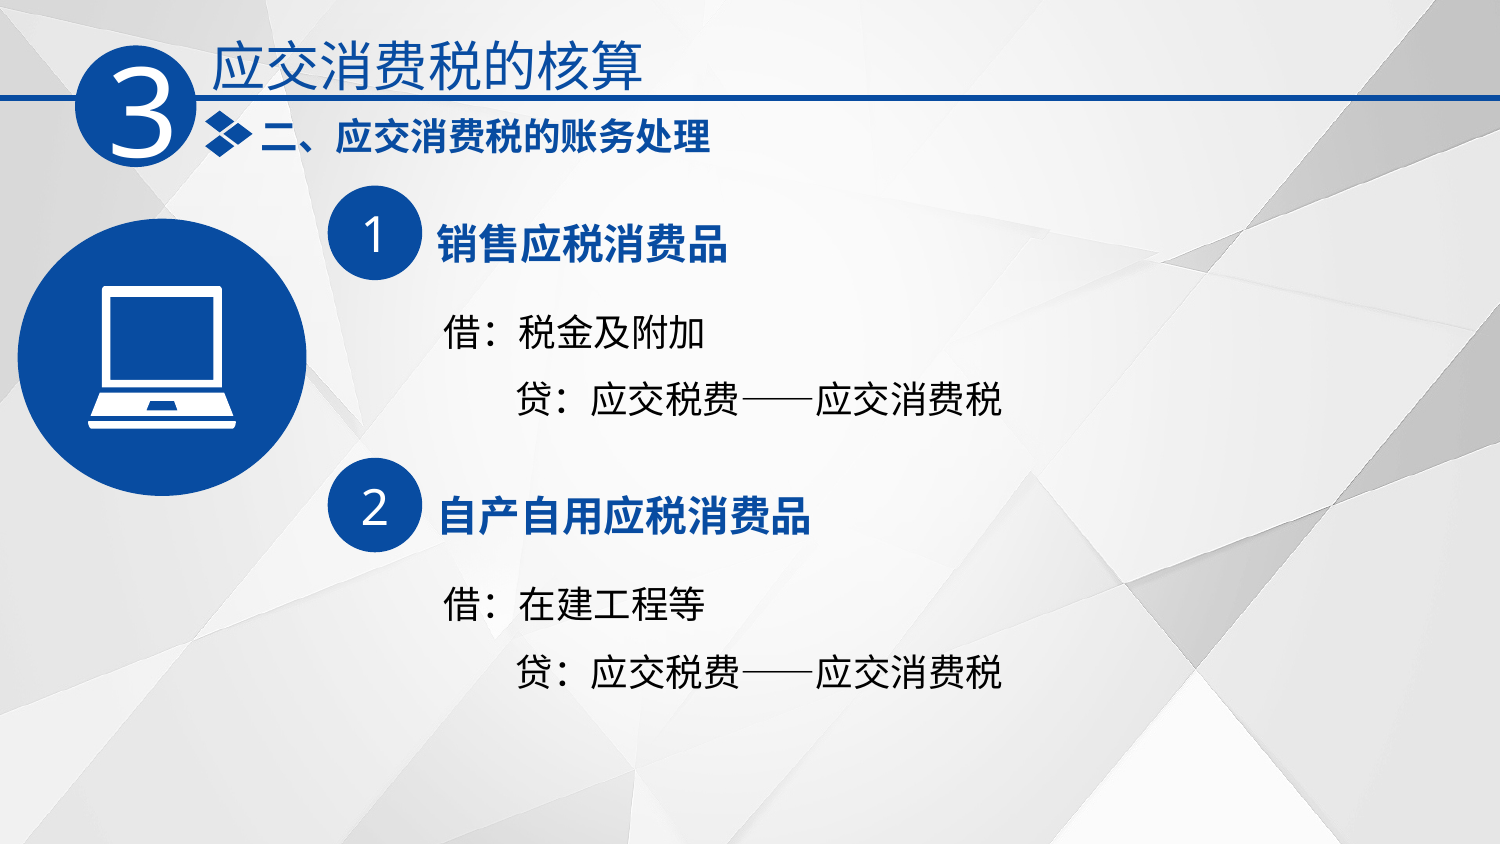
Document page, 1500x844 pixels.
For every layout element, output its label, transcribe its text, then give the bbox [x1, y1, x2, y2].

text_box [205, 135, 235, 158]
text_box 3 [84, 107, 203, 171]
picture [0, 0, 1500, 95]
text_box [205, 110, 235, 133]
text_box 二、应交消费税的账务处理 [248, 107, 1396, 164]
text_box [17, 218, 307, 497]
text_box 借：在建工程等 贷：应交税费——应交消费税 [411, 551, 1459, 701]
text_box 1 [327, 185, 422, 281]
text_box 销售应税消费品 [422, 185, 1500, 276]
text_box 借：税金及附加 贷：应交税费——应交消费税 [411, 279, 1459, 429]
text_box [75, 74, 84, 97]
text_box [75, 107, 84, 138]
text_box [223, 122, 248, 145]
text_box 3 [84, 45, 203, 97]
picture [0, 101, 1500, 844]
text_box 2 [327, 457, 422, 553]
text_box 应交消费税的核算 [198, 37, 697, 92]
text_box 自产自用应税消费品 [422, 457, 1500, 548]
